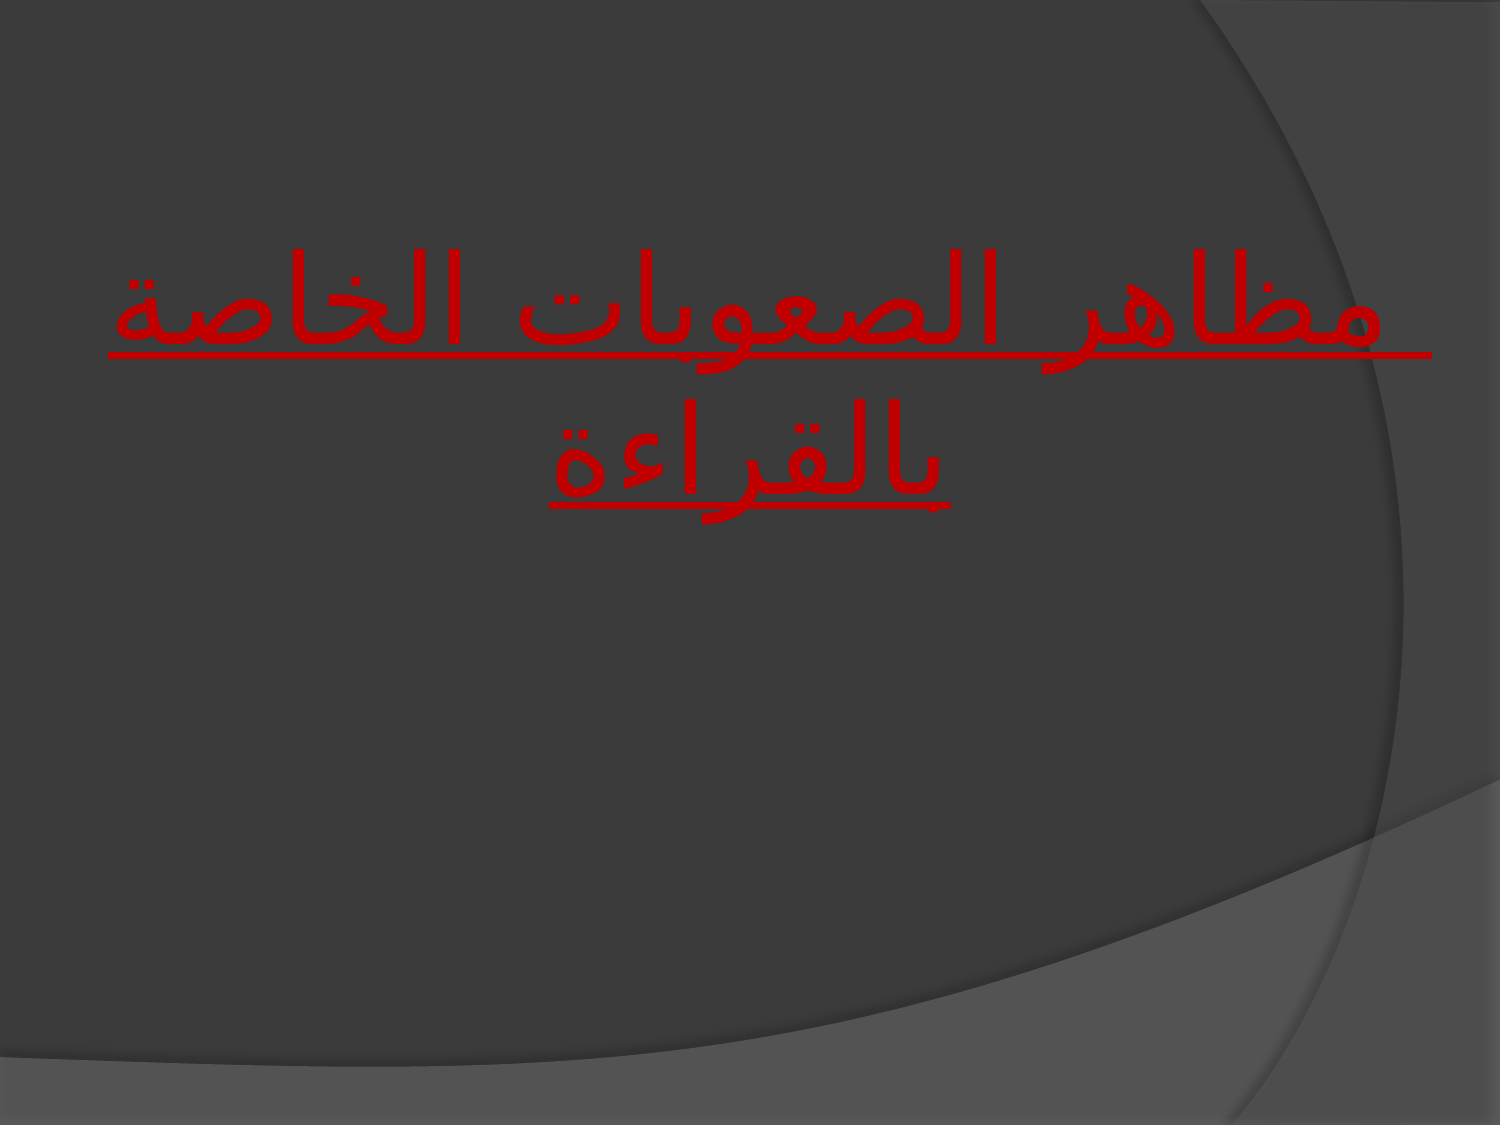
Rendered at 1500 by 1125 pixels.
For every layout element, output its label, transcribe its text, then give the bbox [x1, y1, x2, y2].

title مظاهر الصعوبات الخاصة بالقراءة [75, 175, 1425, 563]
